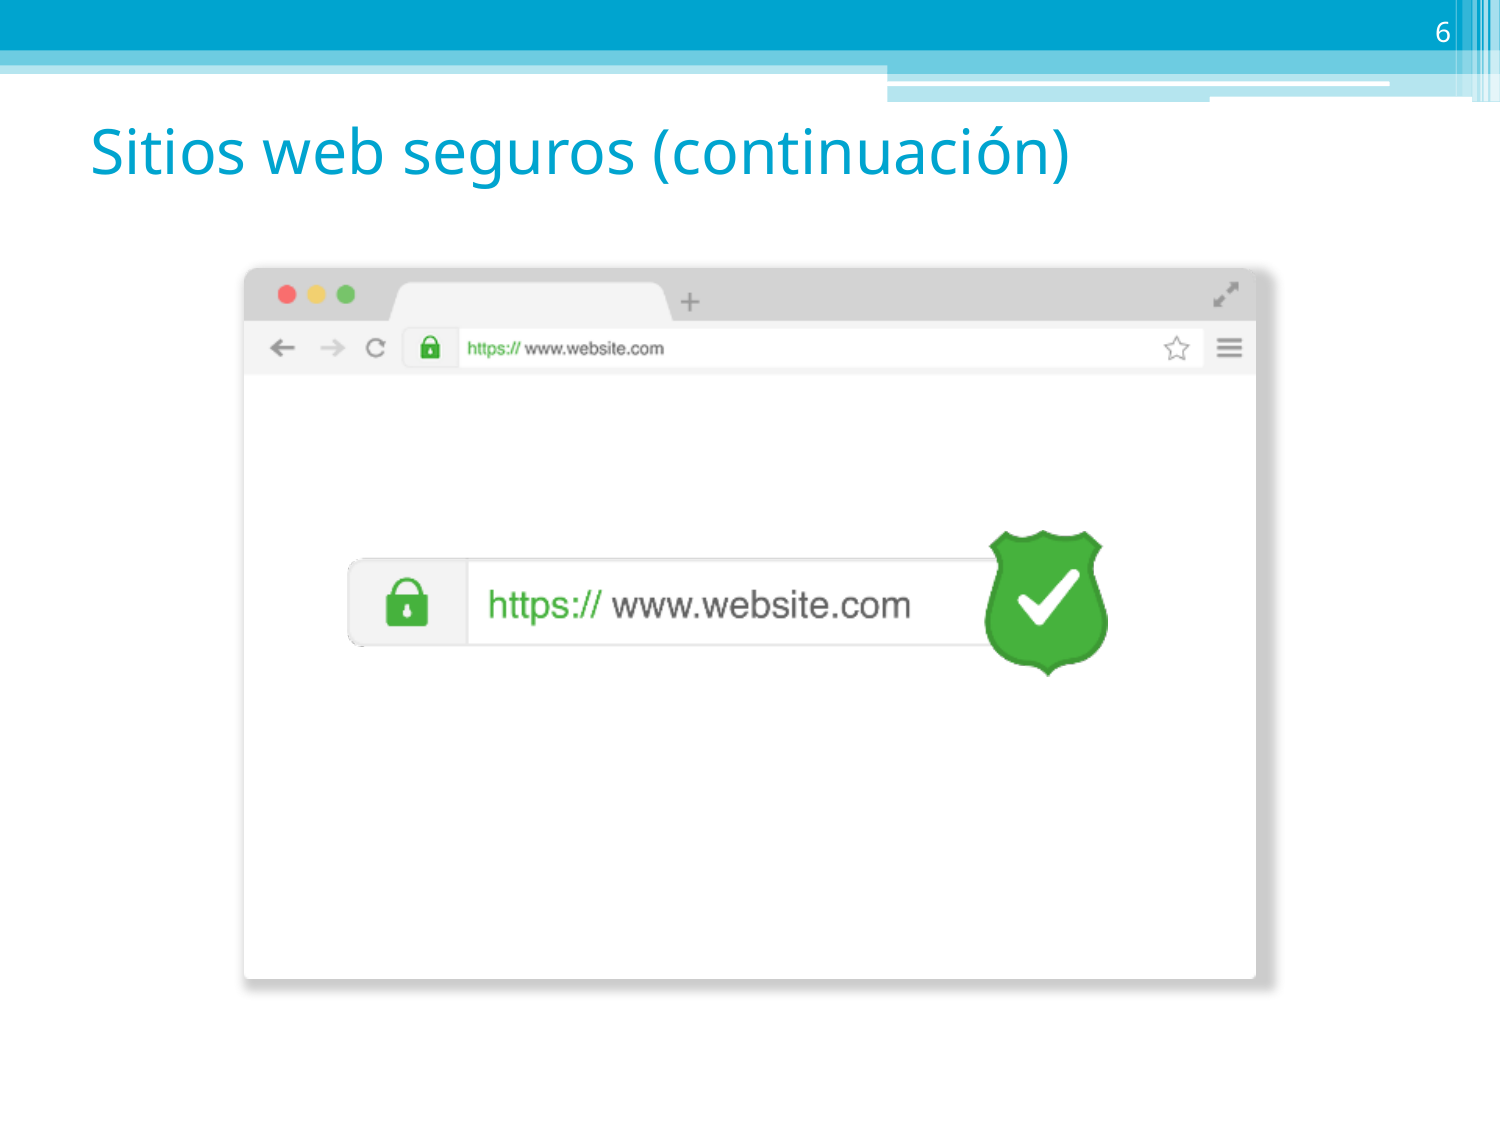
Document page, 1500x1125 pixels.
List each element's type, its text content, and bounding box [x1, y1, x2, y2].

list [244, 268, 1256, 979]
picture [347, 530, 1108, 677]
slide_number 6 [1340, 0, 1466, 61]
title Sitios web seguros (continuación) [75, 62, 1425, 238]
